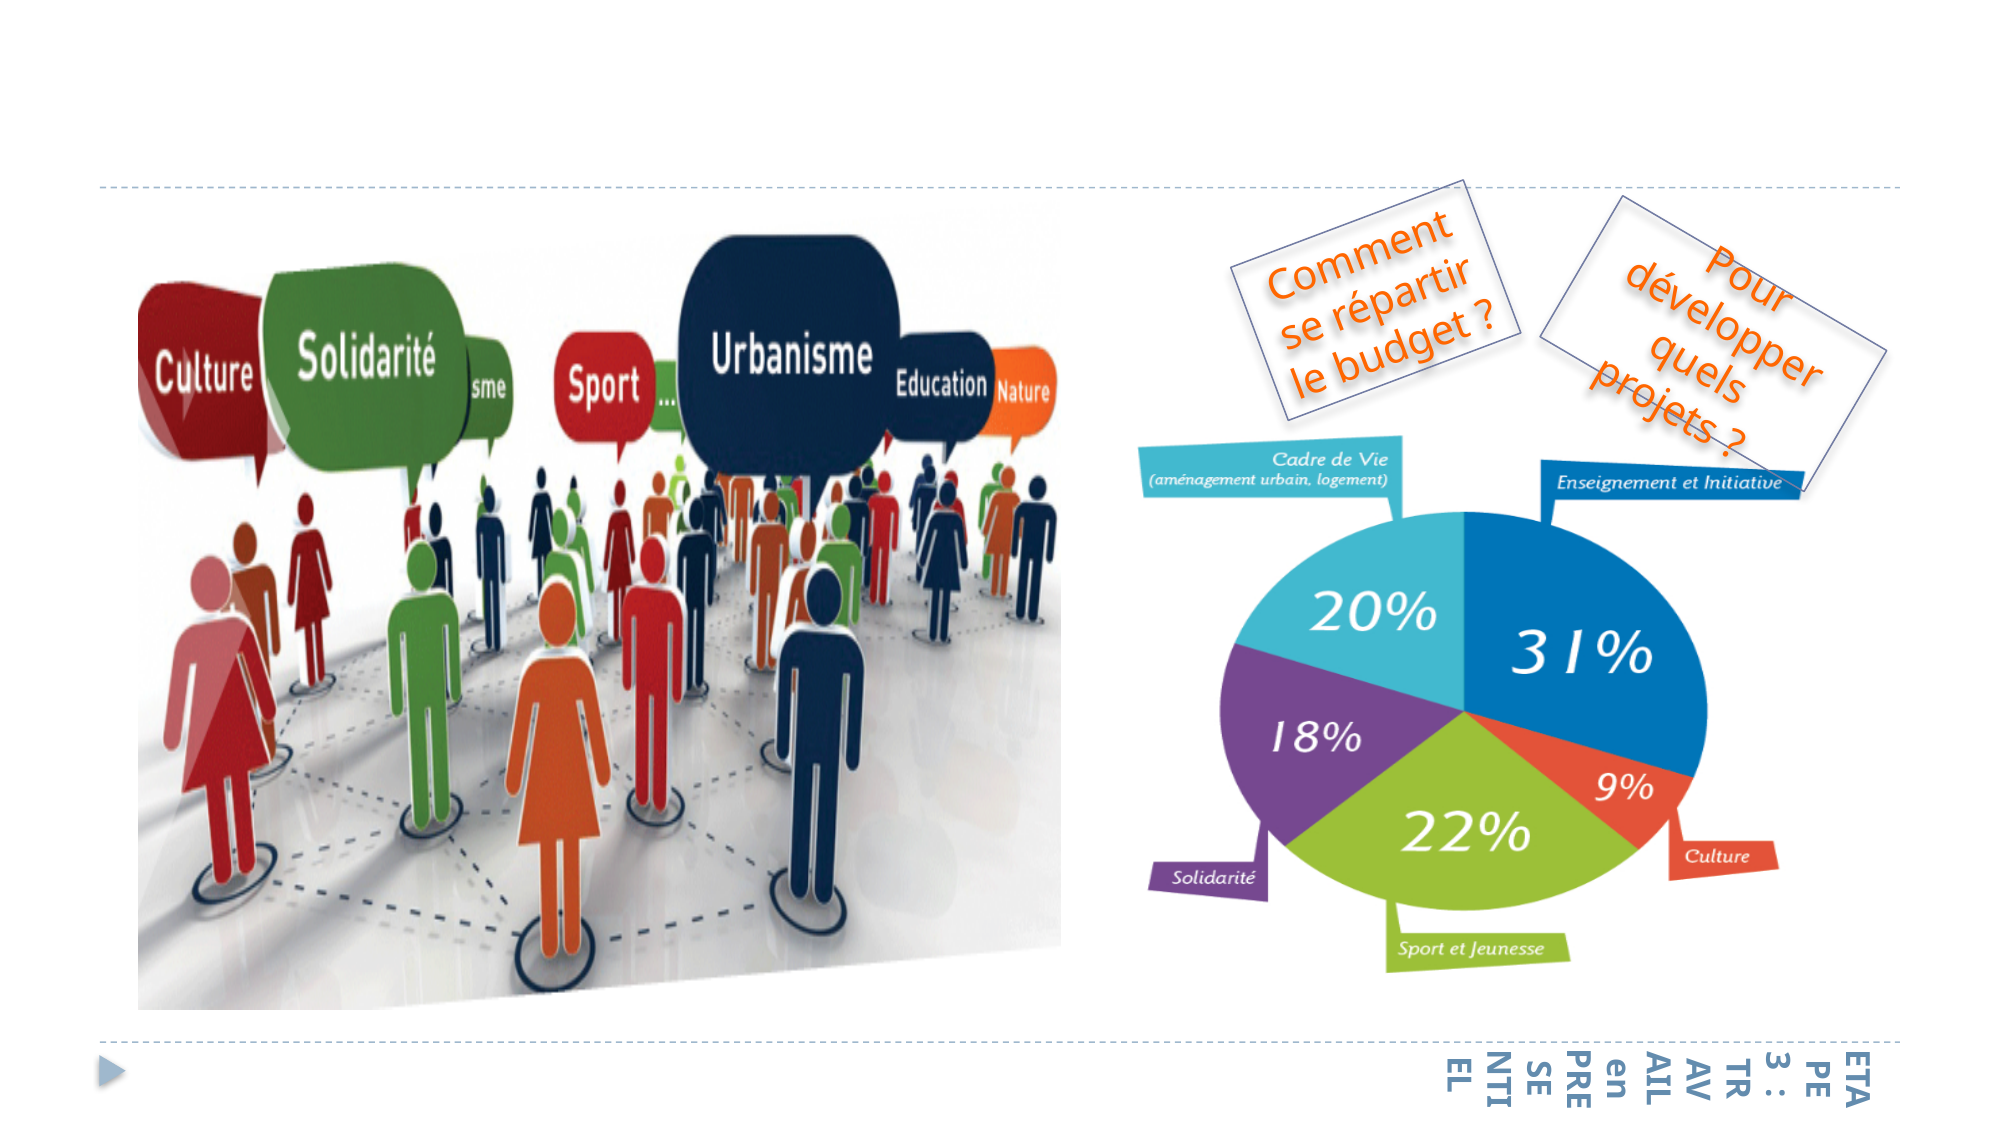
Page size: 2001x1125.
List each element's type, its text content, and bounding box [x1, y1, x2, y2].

text_box Pour développer quels projets ? [1539, 195, 1888, 460]
list ETAPE 3 : TRAVAIL en PRESENTIEL [167, 1033, 1887, 1125]
text_box Comment se répartir le budget ? [1229, 179, 1522, 420]
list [99, 199, 1100, 1011]
picture [1120, 420, 1818, 983]
